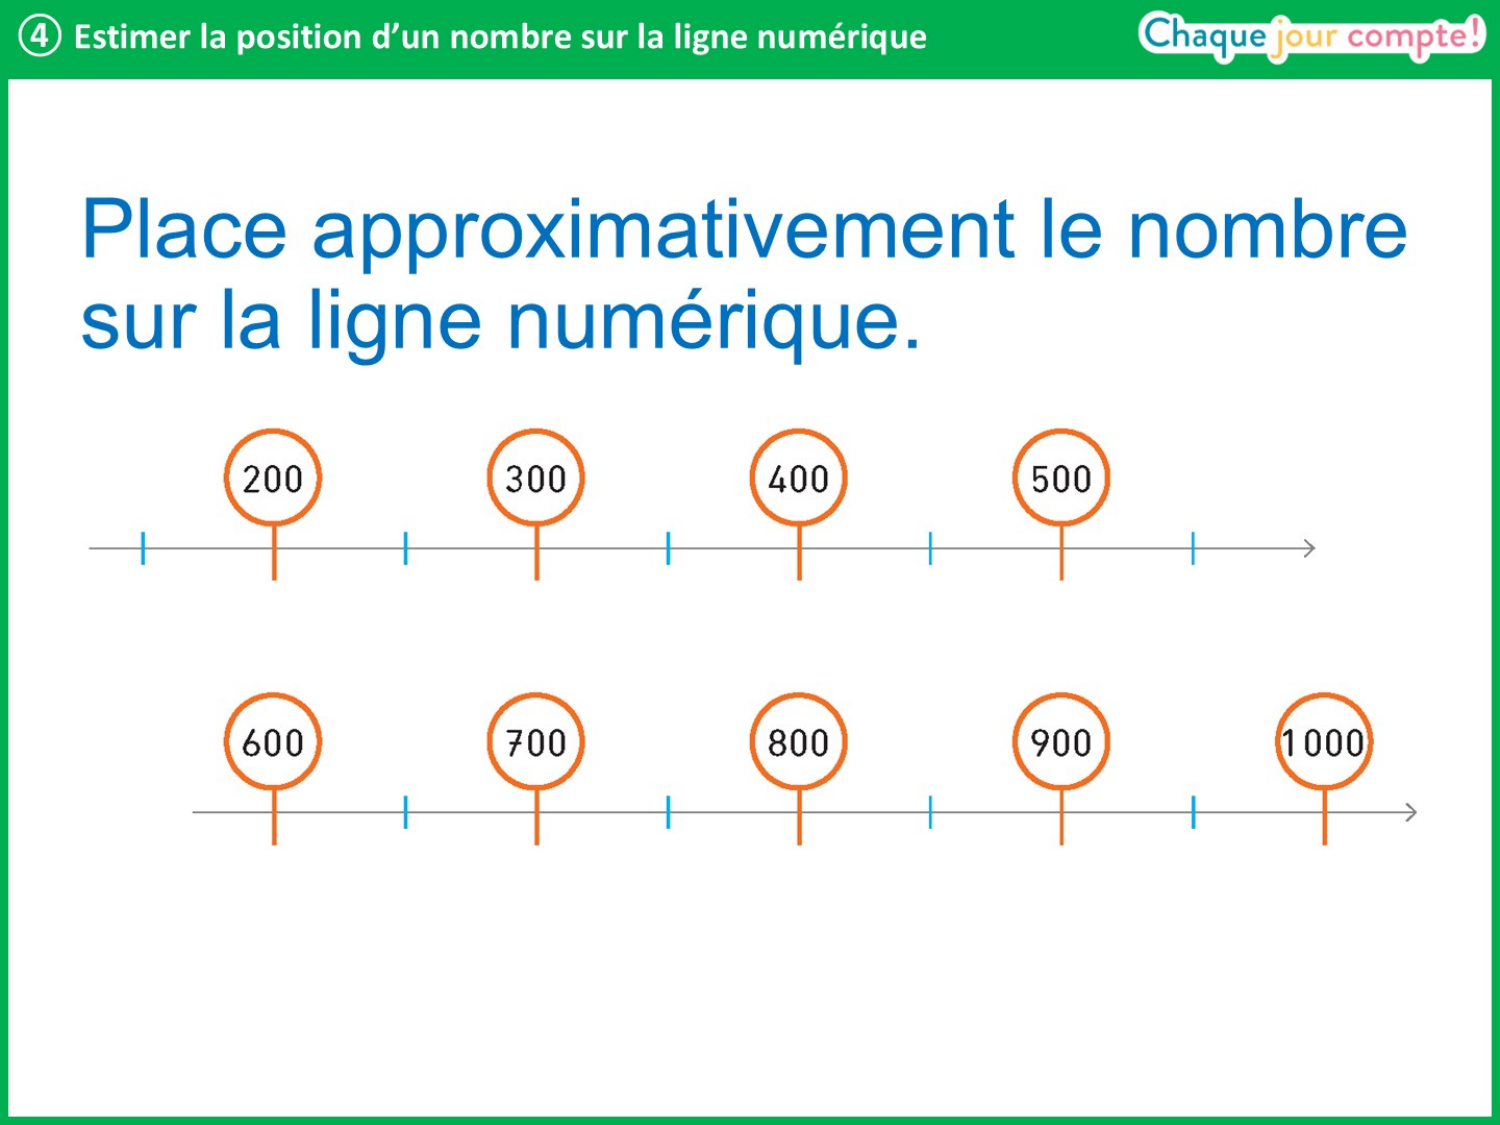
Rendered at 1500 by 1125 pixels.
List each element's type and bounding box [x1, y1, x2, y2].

list [0, 0, 1500, 1125]
